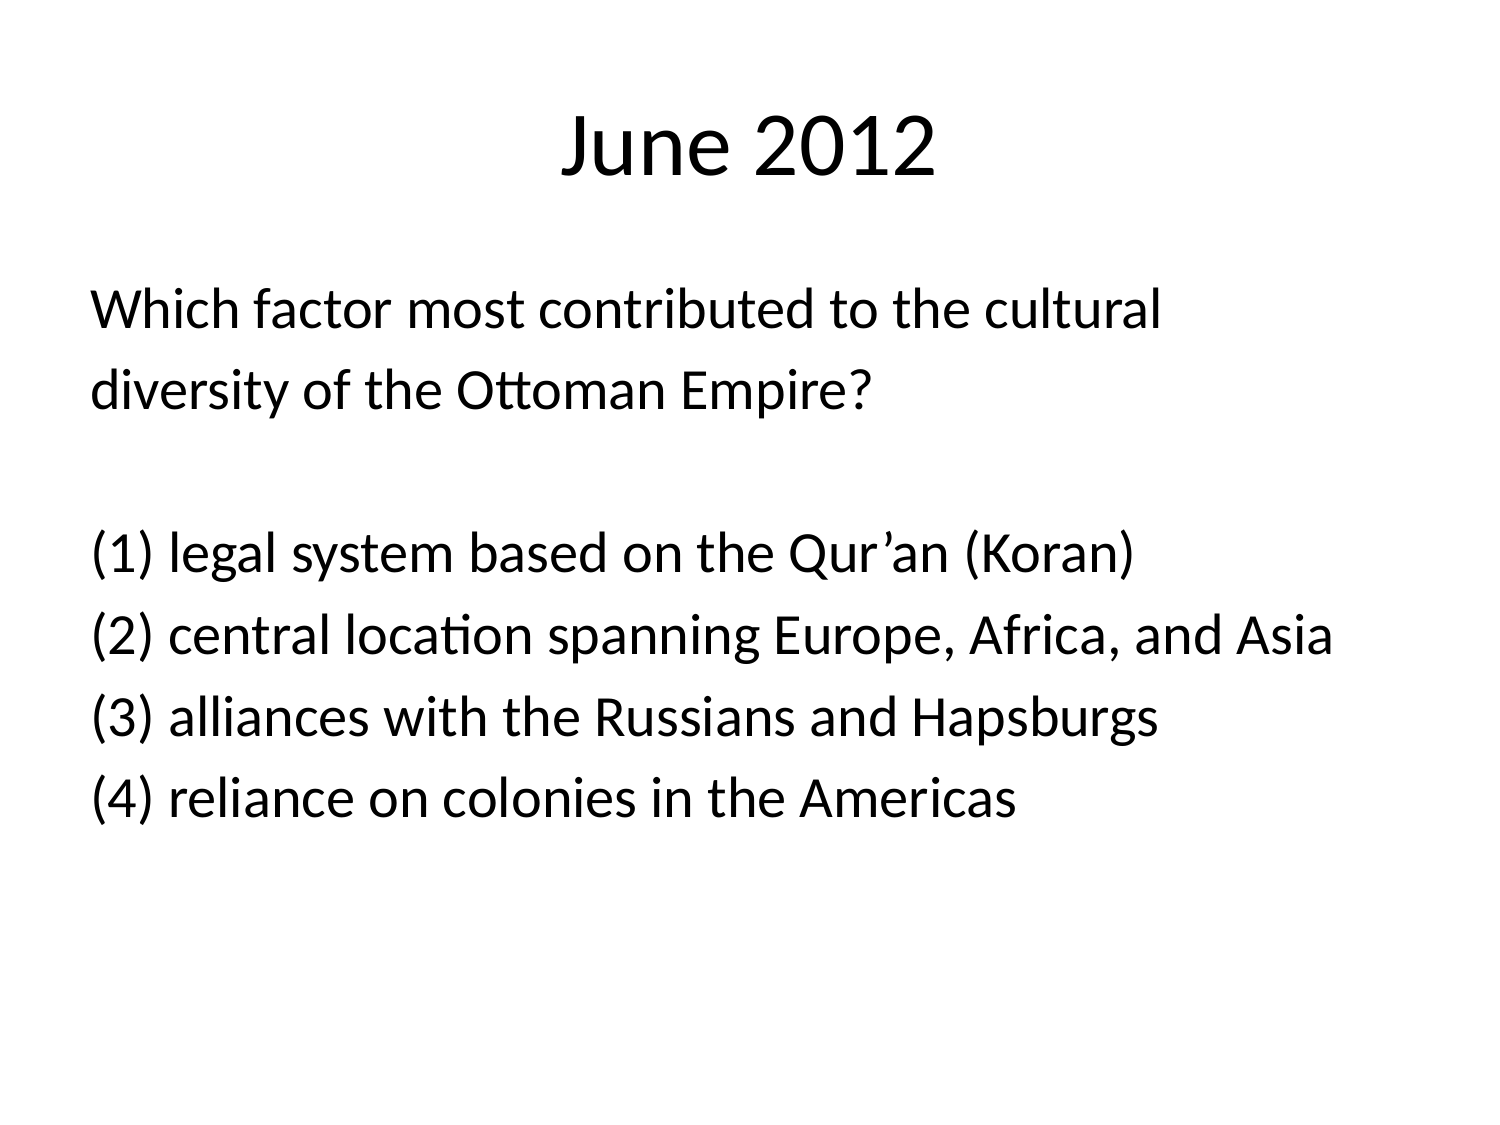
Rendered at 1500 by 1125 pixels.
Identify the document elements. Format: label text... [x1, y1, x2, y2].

list Which factor most contributed to the cultural diversity of the Ottoman Empire? (1) legal system based on the Qur’an (Koran) (2) central location spanning Europe, Africa, and Asia (3) alliances with the Russians and Hapsburgs (4) reliance on colonies in the Americas [75, 262, 1425, 1005]
title June 2012 [75, 45, 1425, 233]
